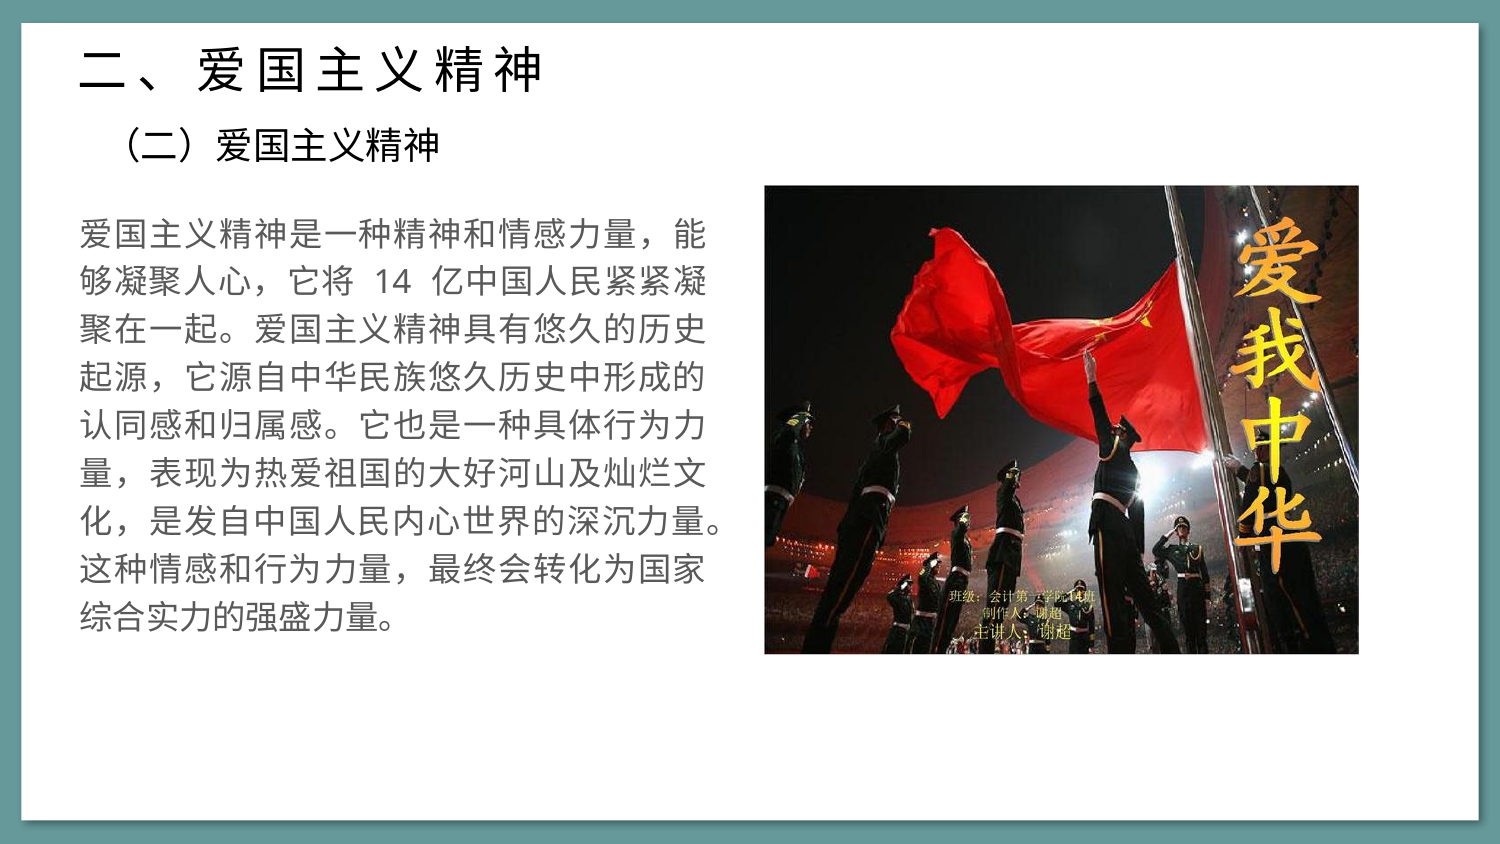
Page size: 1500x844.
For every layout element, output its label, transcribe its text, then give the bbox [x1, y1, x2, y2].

text_box （二）爱国主义精神 [88, 114, 456, 175]
text_box 二、爱国主义精神 [64, 32, 764, 105]
text_box 爱国主义精神是一种精神和情感力量，能够凝聚人心，它将 14 亿中国人民紧紧凝聚在一起。爱国主义精神具有悠久的历史起源，它源自中华民族悠久历史中形成的认同感和归属感。它也是一种具体行为力量，表现为热爱祖国的大好河山及灿烂文化，是发自中国人民内心世界的深沉力量。这种情感和行为力量，最终会转化为国家综合实力的强盛力量。 [64, 197, 722, 644]
picture [763, 185, 1359, 655]
